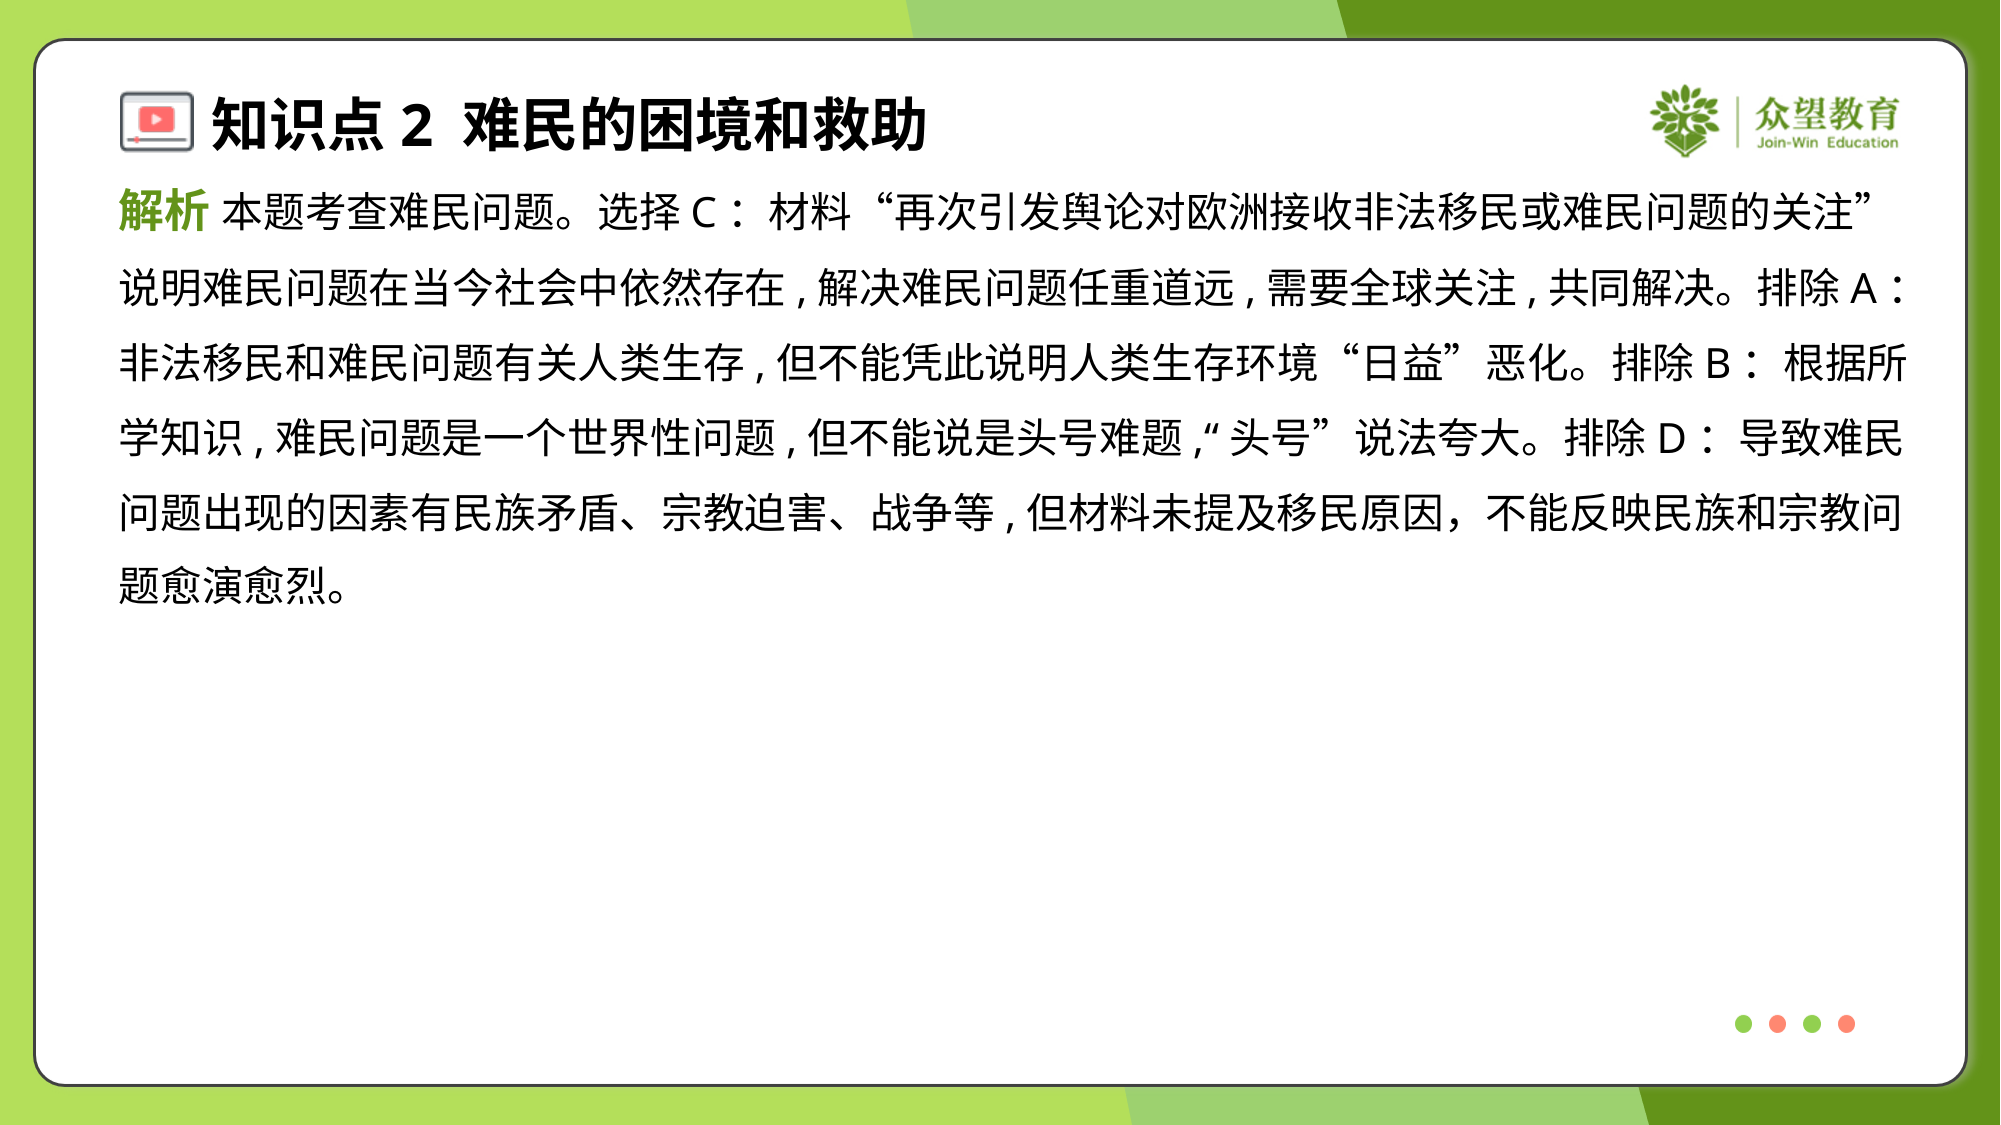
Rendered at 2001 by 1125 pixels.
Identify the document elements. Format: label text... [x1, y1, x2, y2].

picture [0, 0, 2000, 1125]
text_box 解析 本题考查难民问题。选择C：材料“再次引发舆论对欧洲接收非法移民或难民问题的关注” 说明难民问题在当今社会中依然存在,解决难民问题任重道远,需要全球关注,共同解决。排除A： 非法移民和难民问题有关人类生存,但不能凭此说明人类生存环境“日益”恶化。排除B：根据所 学知识,难民问题是一个世界性问题,但不能说是头号难题,“头号”说法夸大。排除D：导致难民 问题出现的因素有民族矛盾、宗教迫害、战争等,但材料未提及移民原因，不能反映民族和宗教问 题愈演愈烈。 [118, 159, 1883, 602]
